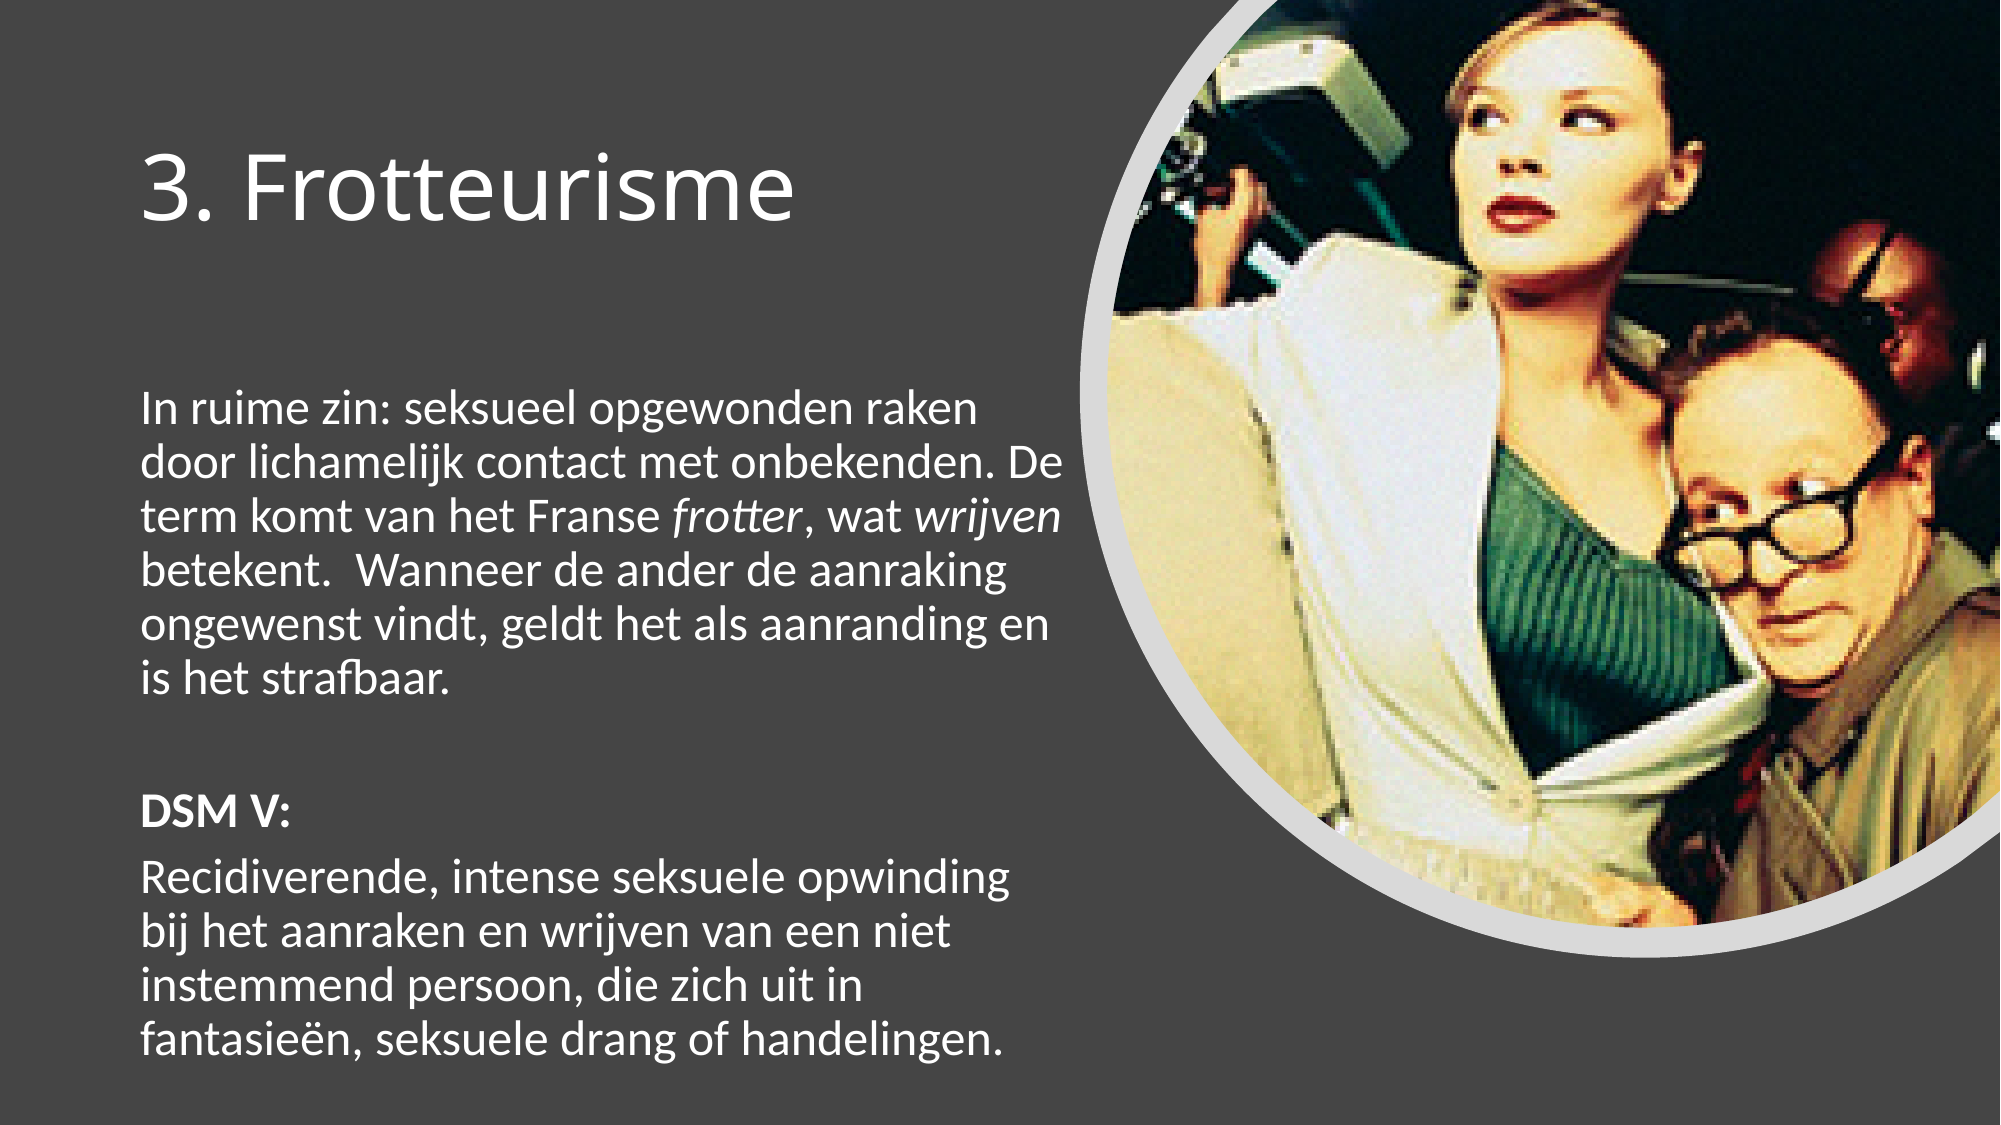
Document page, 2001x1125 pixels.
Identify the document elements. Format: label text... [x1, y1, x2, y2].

title 3. Frotteurisme [125, 131, 997, 350]
text_box [1078, 215, 1107, 570]
picture [1107, 0, 2000, 928]
text_box [1460, 928, 1830, 959]
text_box In ruime zin: seksueel opgewonden raken door lichamelijk contact met onbekenden. De term komt van het Franse frotter, wat wrijven betekent. Wanneer de ander de aanraking ongewenst vindt, geldt het als aanranding en is het strafbaar. DSM V: Recidiverende, intense seksuele opwinding bij het aanraken en wrijven van een niet instemmend persoon, die zich uit in fantasieën, seksuele drang of handelingen. [125, 373, 1080, 1009]
